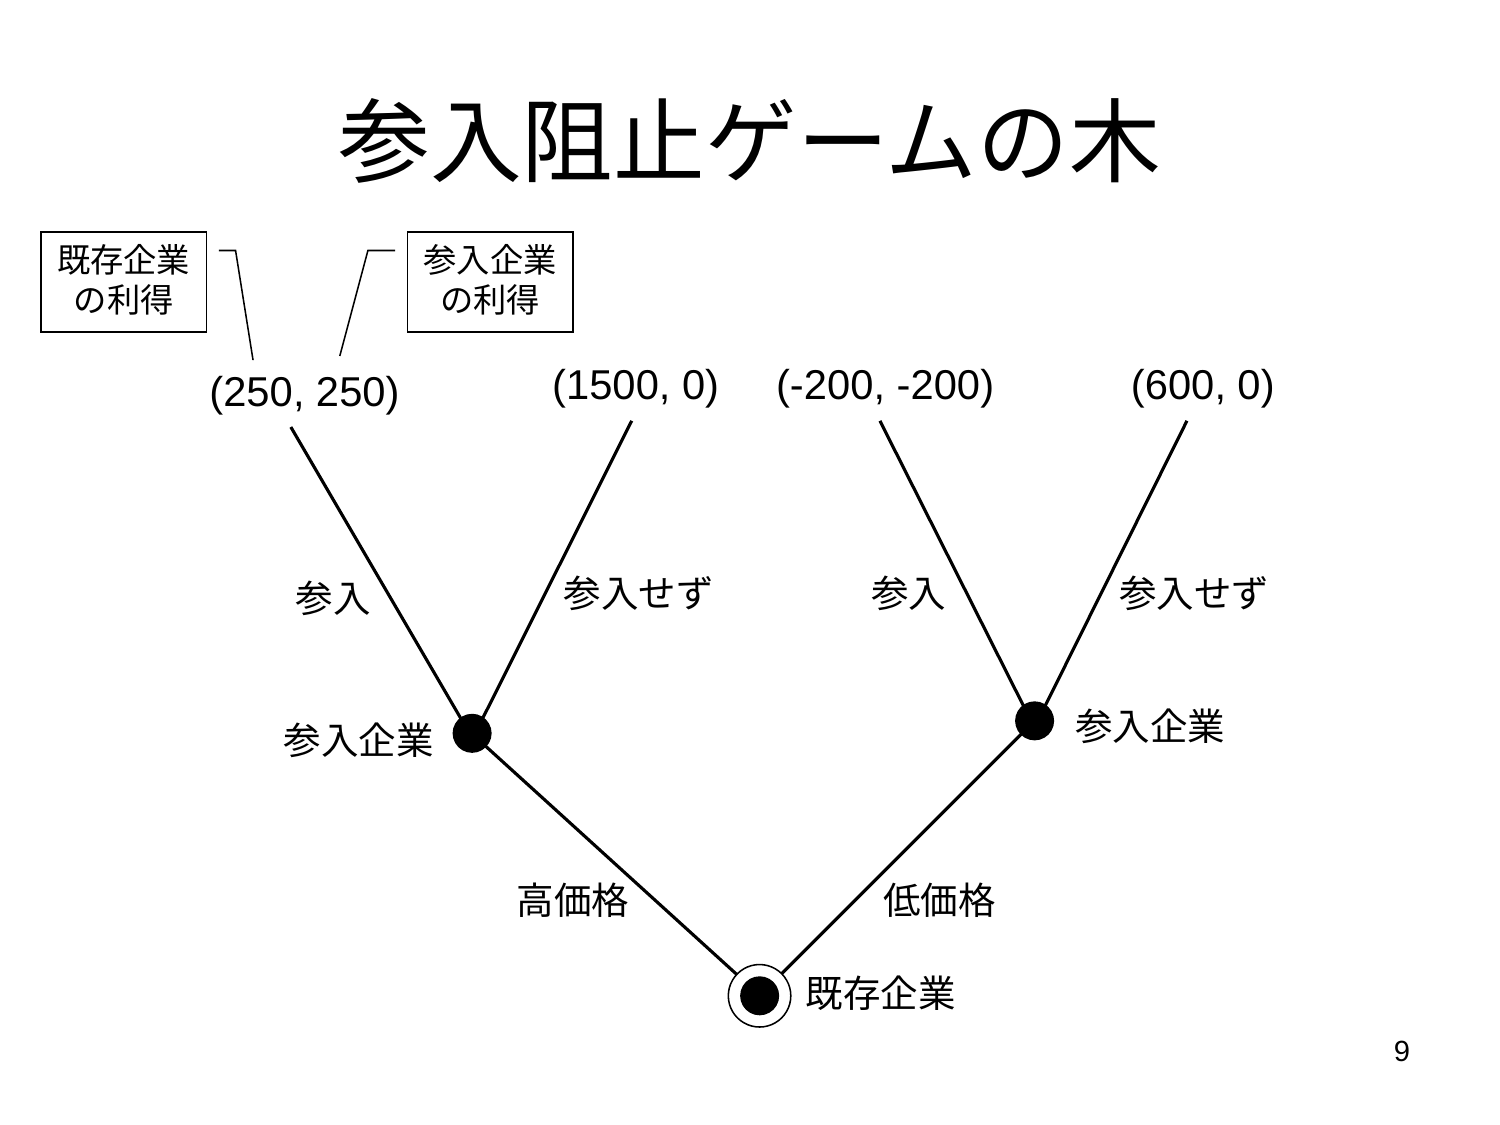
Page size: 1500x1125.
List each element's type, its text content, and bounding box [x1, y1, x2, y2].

title 参入阻止ゲームの木 [75, 45, 1425, 233]
text_box [728, 964, 791, 1028]
text_box (250, 250) [194, 357, 415, 423]
text_box 既存企業の利得 [41, 231, 207, 332]
text_box (-200, -200) [761, 350, 1010, 415]
slide_number 9 [1074, 1024, 1426, 1103]
text_box 参入 [281, 567, 386, 628]
text_box 低価格 [868, 869, 1011, 930]
text_box 既存企業 [791, 962, 971, 1022]
text_box [740, 977, 779, 1015]
text_box [453, 714, 491, 753]
text_box 参入せず [549, 562, 729, 623]
text_box 参入せず [1104, 562, 1284, 623]
text_box 参入企業 [269, 709, 449, 770]
text_box [1015, 702, 1054, 740]
text_box (600, 0) [1116, 350, 1290, 415]
text_box (1500, 0) [537, 350, 735, 415]
text_box 参入企業 [1060, 695, 1241, 756]
text_box 参入企業の利得 [407, 231, 573, 332]
text_box 高価格 [502, 869, 645, 930]
text_box 参入 [856, 562, 962, 623]
